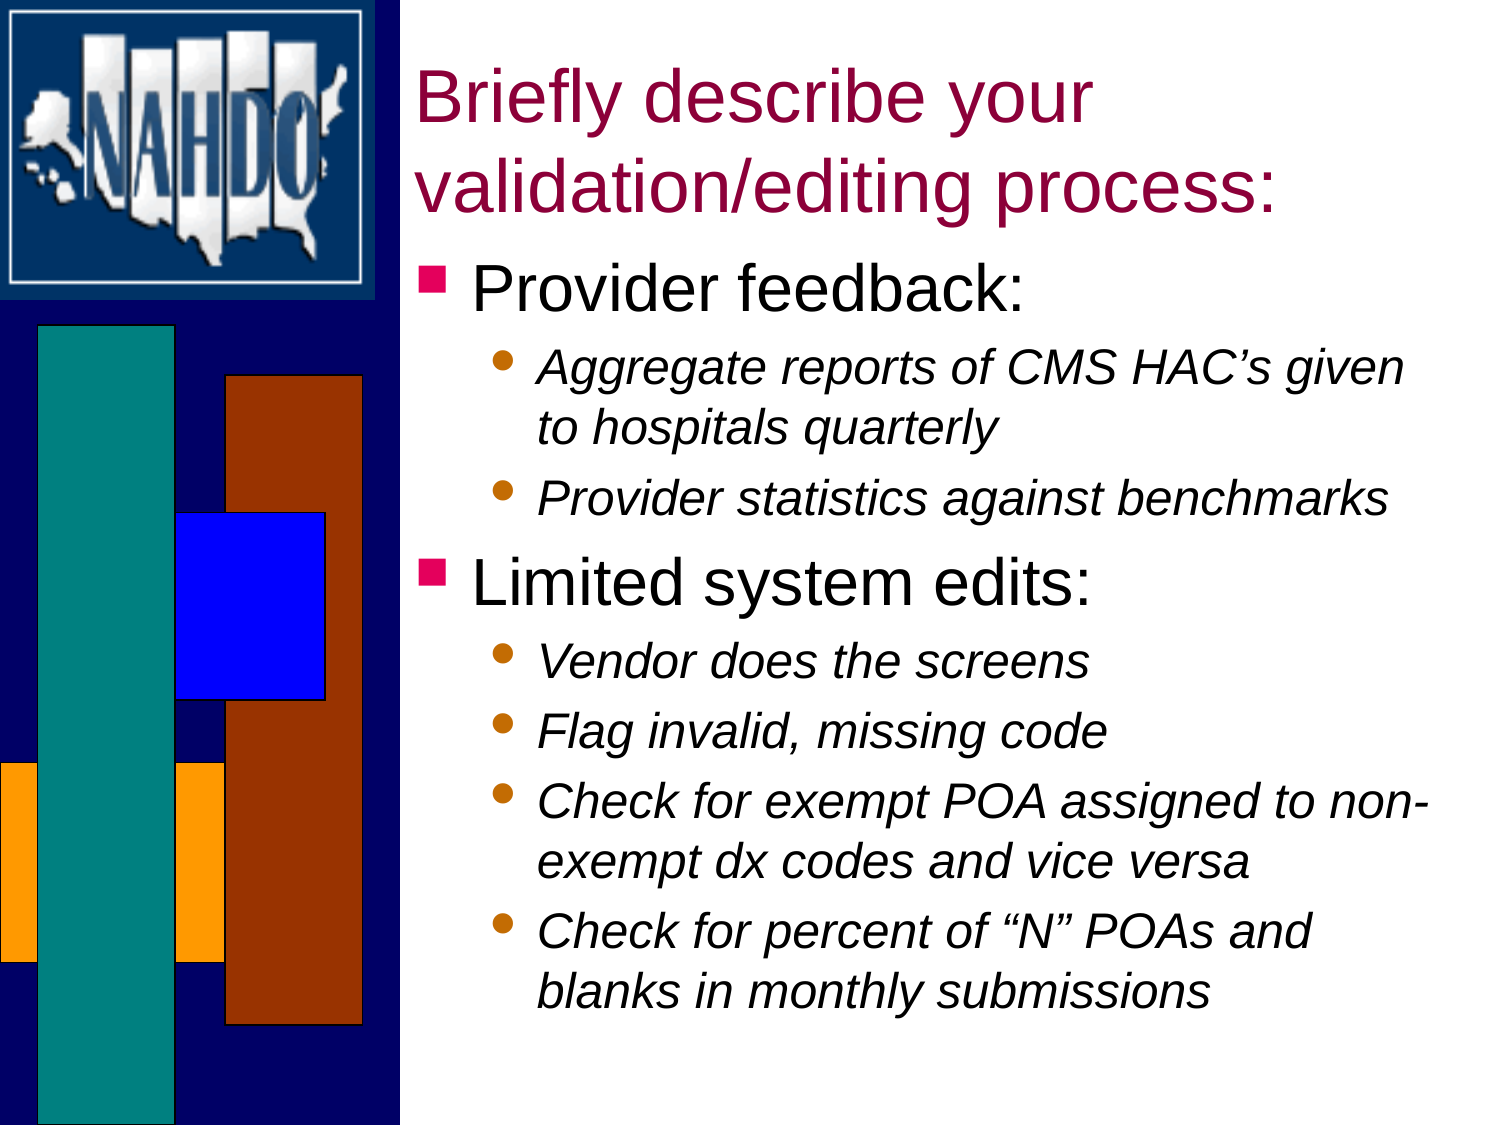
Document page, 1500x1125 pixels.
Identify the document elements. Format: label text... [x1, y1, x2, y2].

title Briefly describe your validation/editing process: [399, 37, 1451, 237]
list Provider feedback: Aggregate reports of CMS HAC’s given to hospitals quarterly Provider statistics against benchmarks Limited system edits: Vendor does the screens Flag invalid, missing code Check for exempt POA assigned to non-exempt dx codes and vice versa Check for percent of “N” POAs and blanks in monthly submissions [399, 237, 1451, 976]
picture [0, 0, 375, 300]
